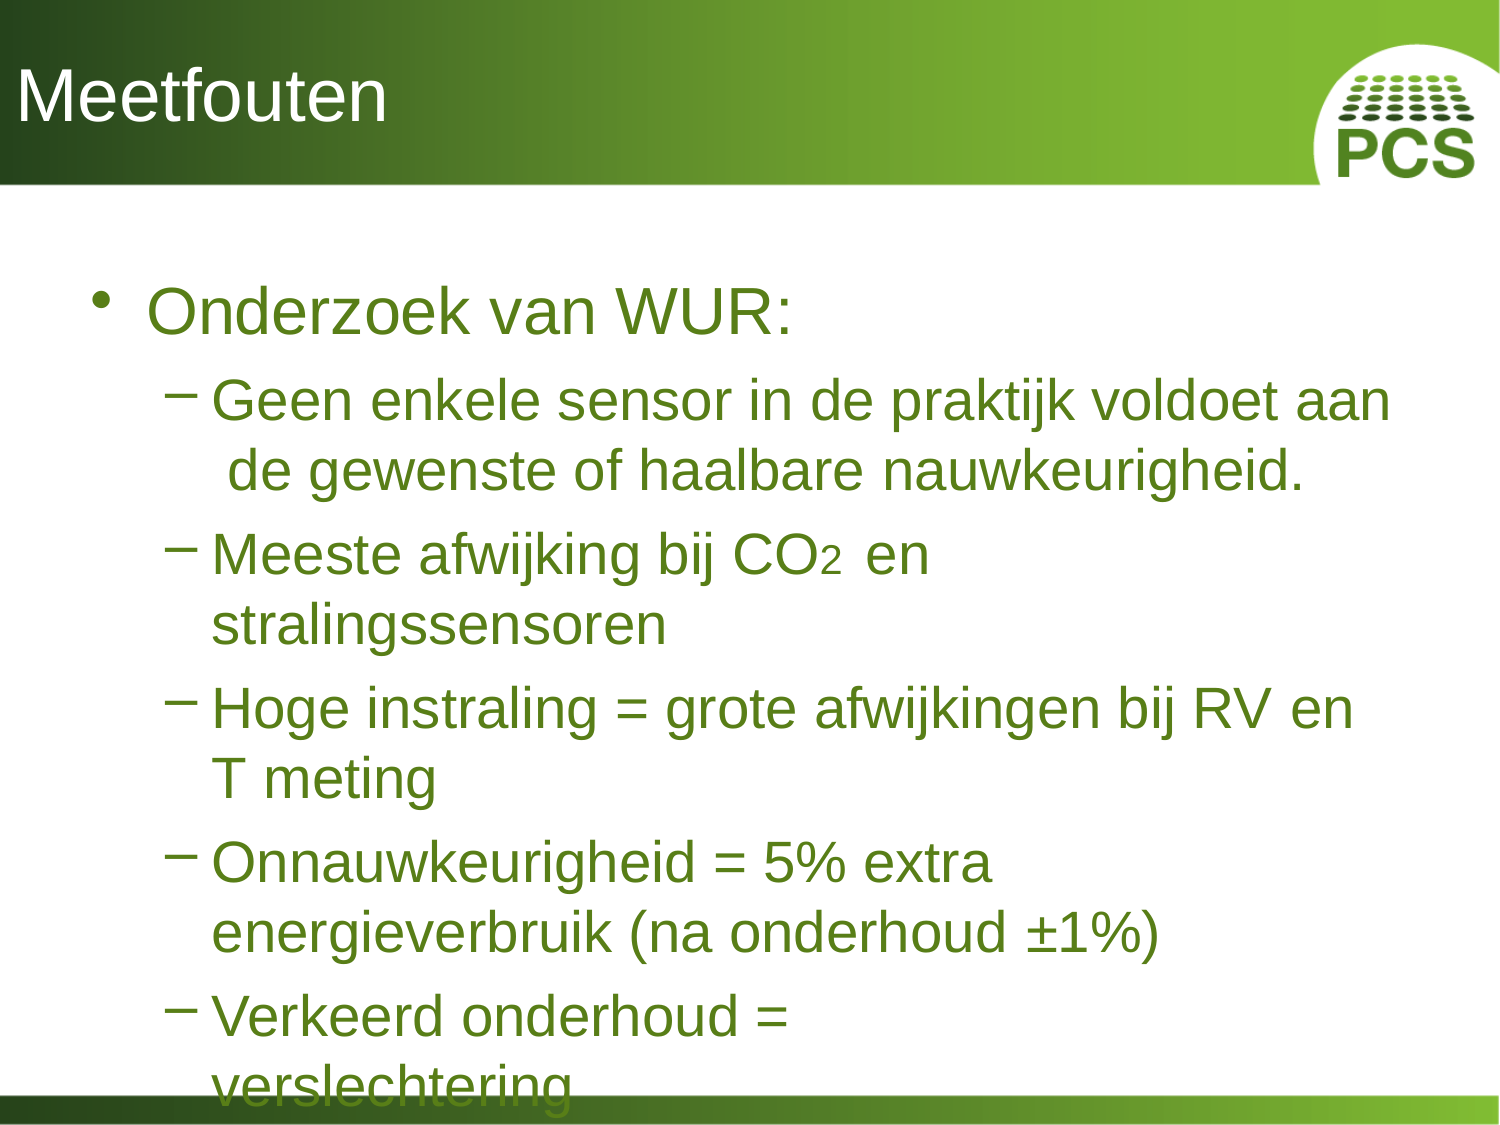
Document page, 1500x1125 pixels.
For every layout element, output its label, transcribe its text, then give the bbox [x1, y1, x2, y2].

text_box Onderzoek van WUR: Geen enkele sensor in de praktijk voldoet aan de gewenste of haalbare nauwkeurigheid. Meeste afwijking bij CO2 en stralingssensoren Hoge instraling = grote afwijkingen bij RV en T meting Onnauwkeurigheid = 5% extra energieverbruik (na onderhoud ±1%) Verkeerd onderhoud = verslechtering [87, 249, 1403, 1118]
picture [0, 0, 1500, 1125]
title Meetfouten [12, 44, 393, 235]
